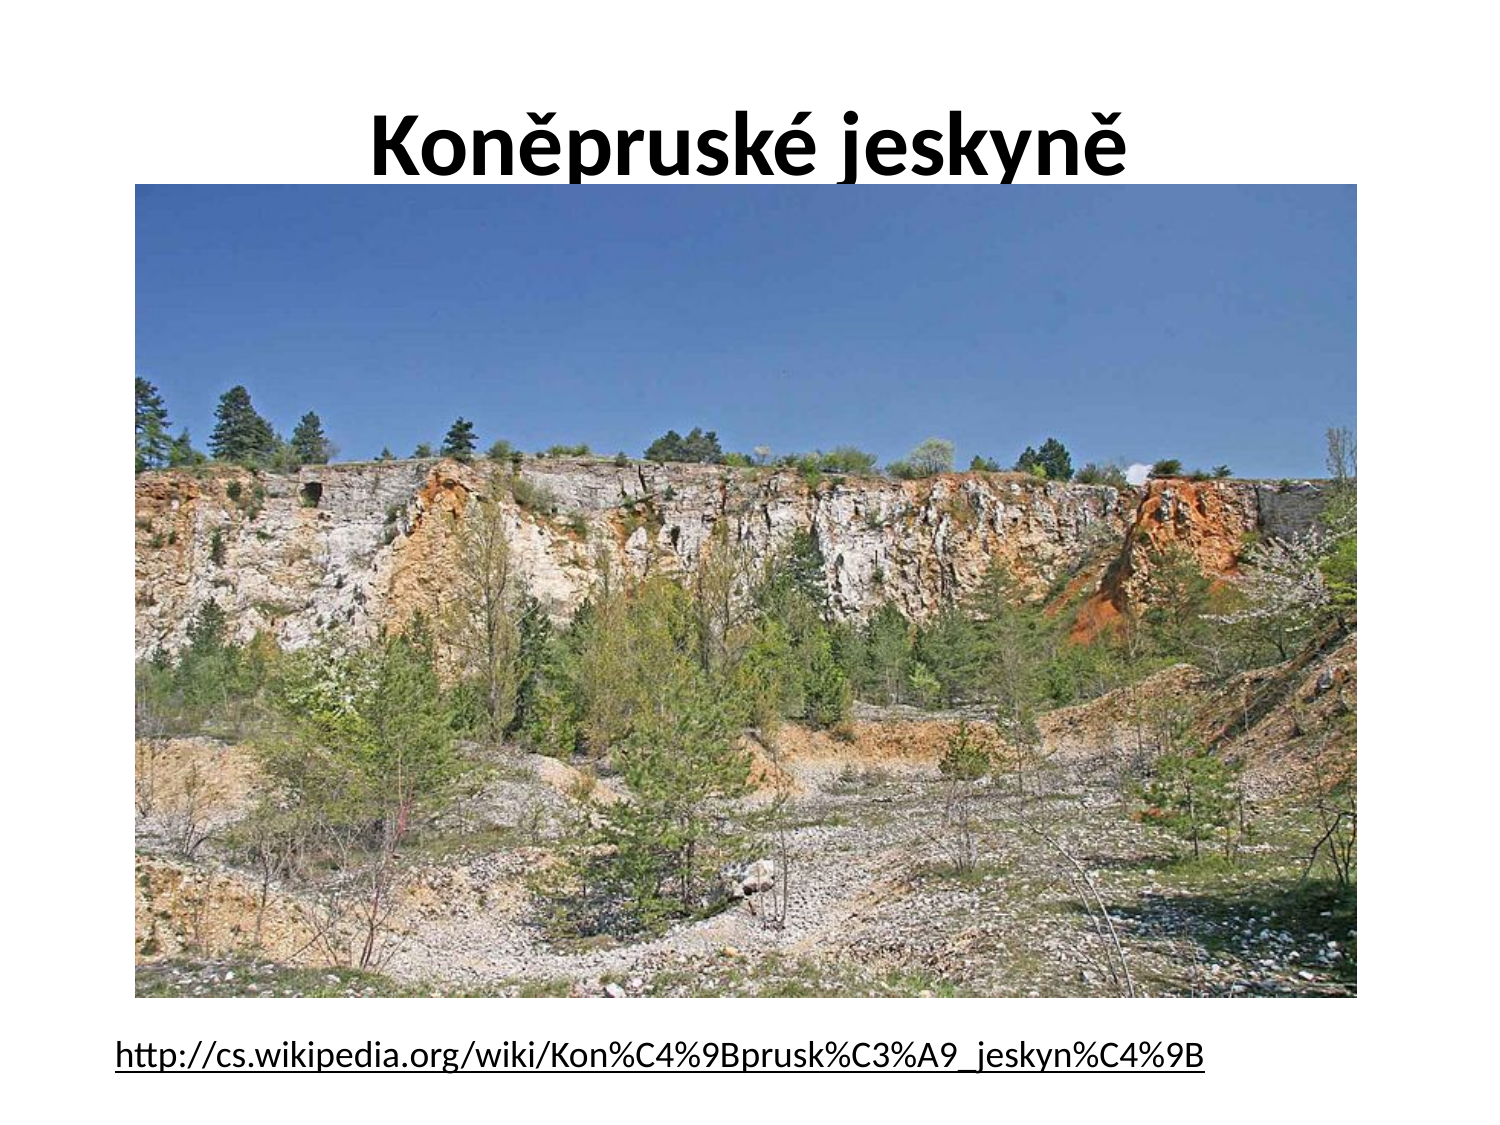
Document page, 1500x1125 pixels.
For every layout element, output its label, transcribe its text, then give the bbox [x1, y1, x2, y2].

text_box http://cs.wikipedia.org/wiki/Kon%C4%9Bprusk%C3%A9_jeskyn%C4%9B [100, 1023, 1365, 1083]
title Koněpruské jeskyně [75, 45, 1425, 233]
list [135, 184, 1357, 998]
